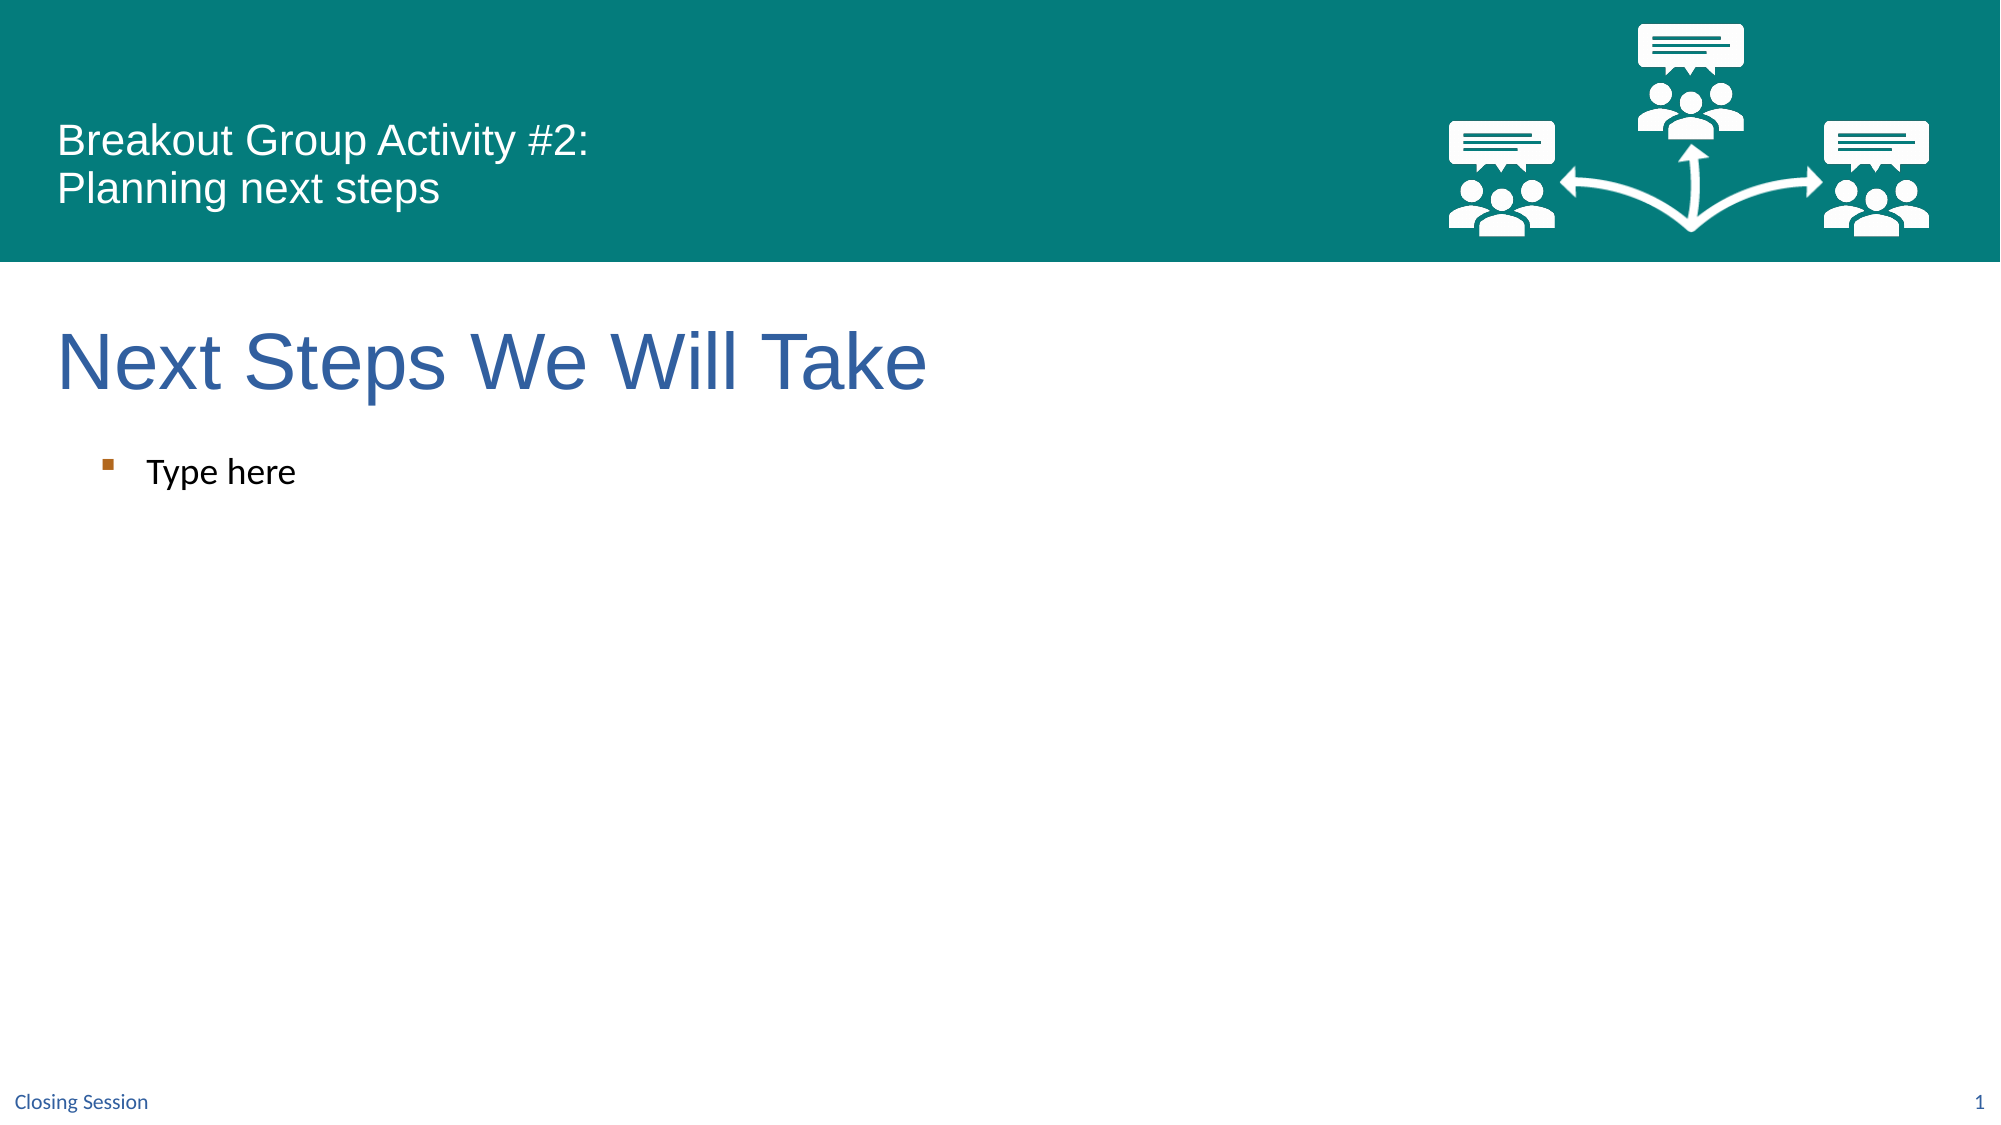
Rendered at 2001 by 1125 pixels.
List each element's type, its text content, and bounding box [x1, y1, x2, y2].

text_box Next Steps We Will Take [42, 312, 1371, 415]
title Breakout Group Activity #2: Planning next steps [42, 110, 1385, 221]
text_box Type here [84, 439, 1950, 500]
picture [1431, 12, 1945, 248]
